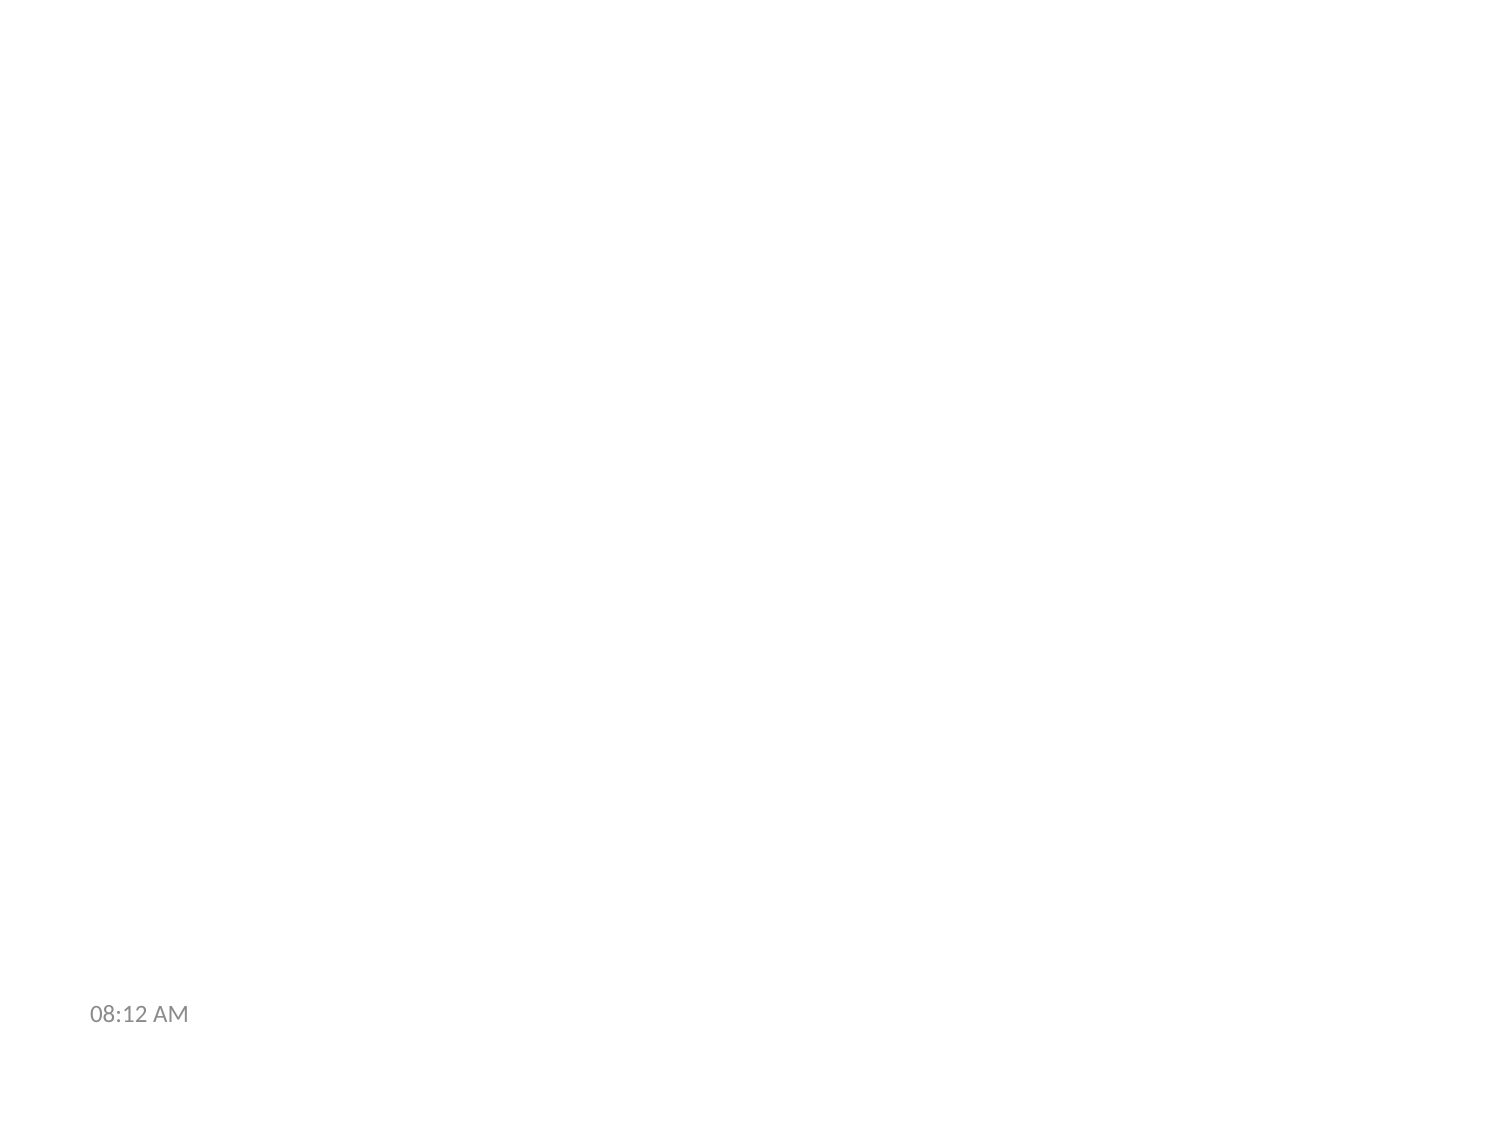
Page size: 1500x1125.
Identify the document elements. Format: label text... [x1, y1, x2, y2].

text_box 3:35 PM [75, 982, 425, 1043]
